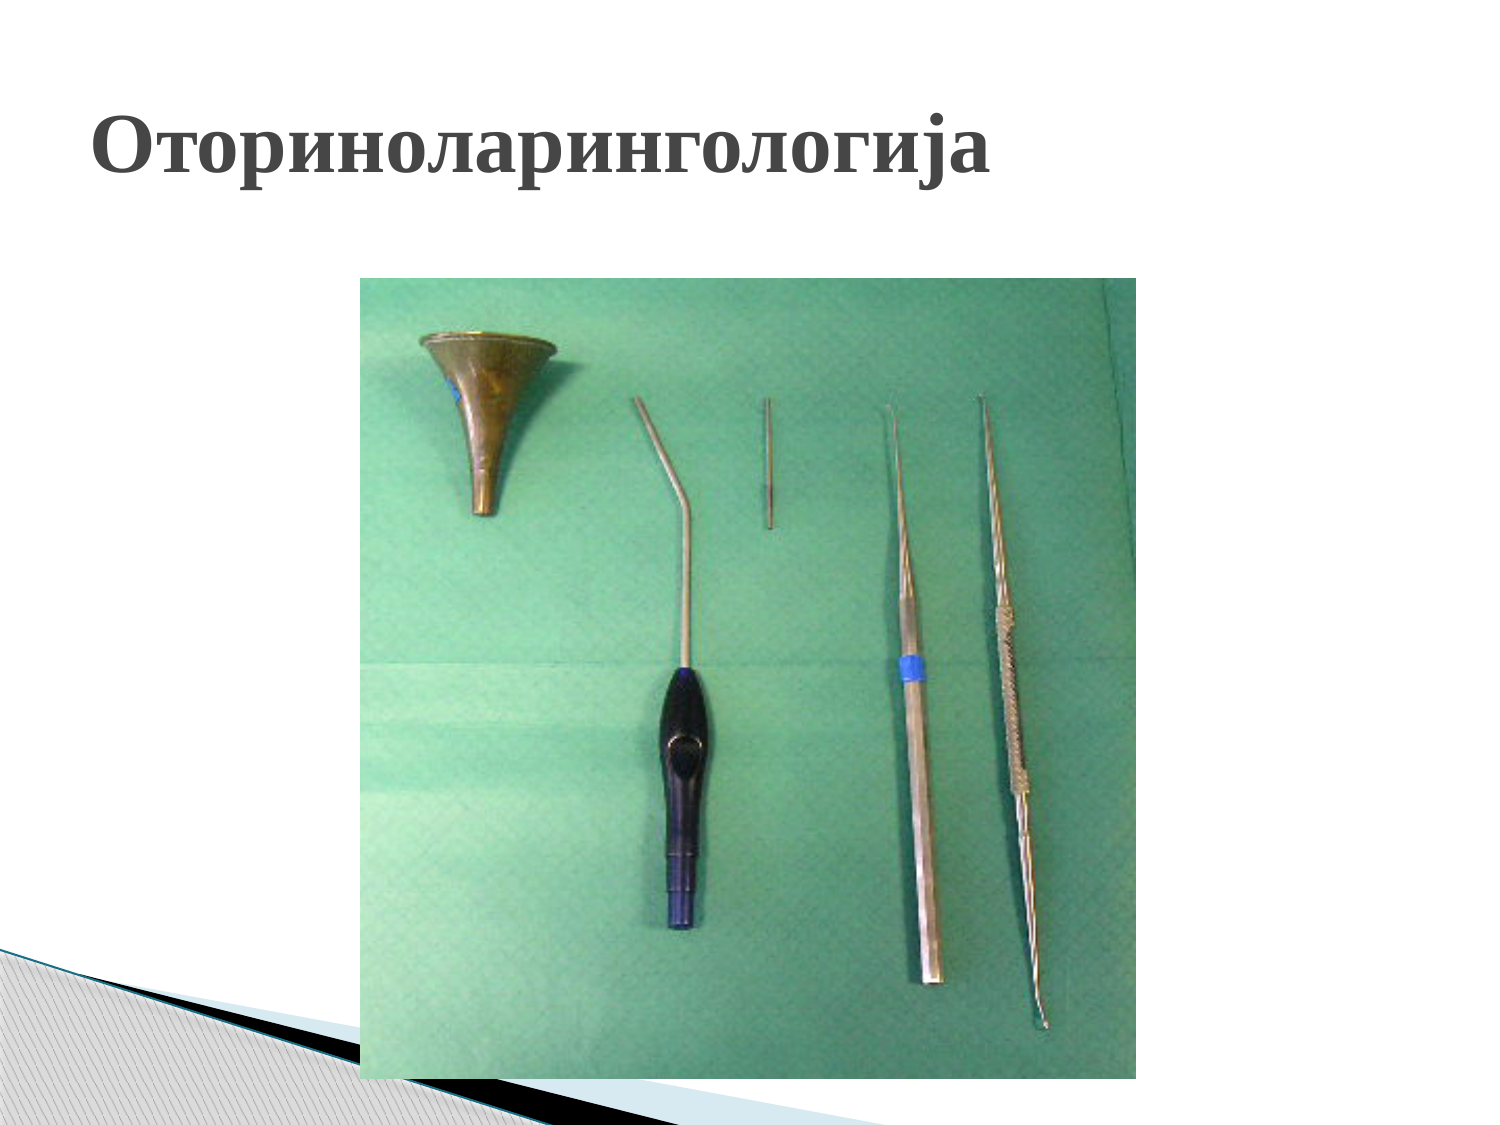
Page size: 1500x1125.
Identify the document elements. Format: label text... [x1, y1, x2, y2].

picture [359, 278, 1136, 1080]
title Оториноларингологија [75, 45, 1425, 233]
